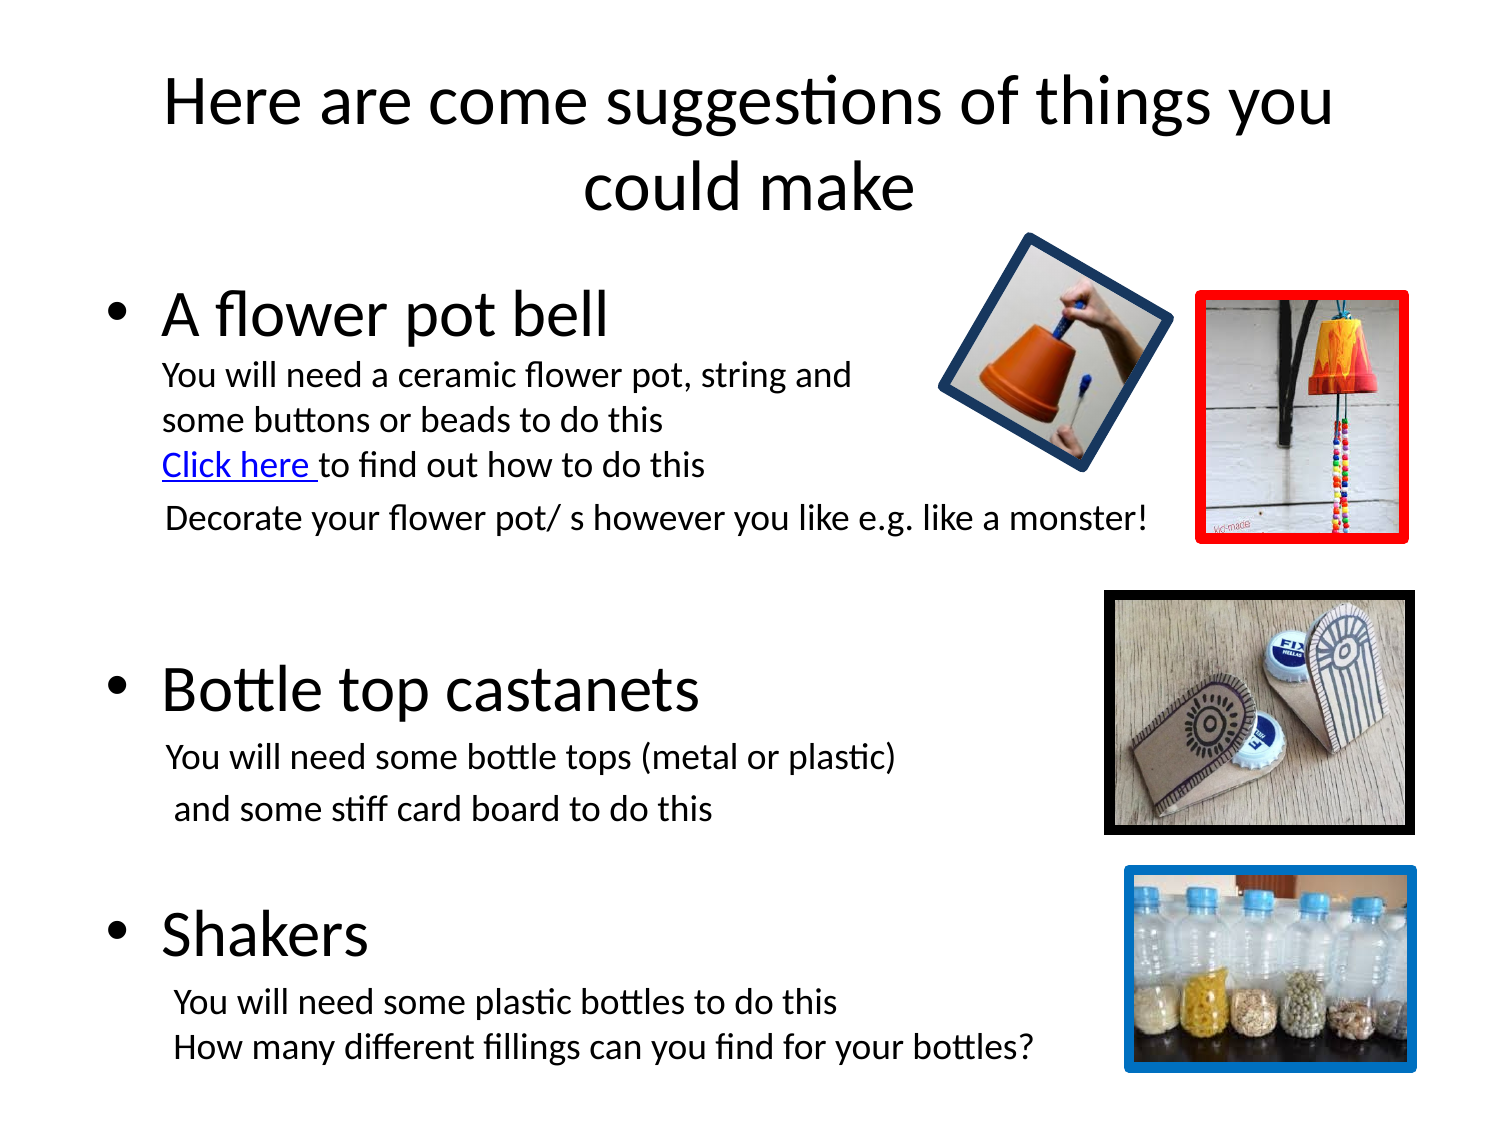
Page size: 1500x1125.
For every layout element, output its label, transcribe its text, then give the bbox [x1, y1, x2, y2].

picture [1205, 299, 1400, 534]
picture [951, 245, 1161, 459]
picture [1114, 599, 1405, 826]
title Here are come suggestions of things you could make [75, 45, 1425, 233]
picture [1134, 874, 1408, 1063]
list A flower pot bell You will need a ceramic flower pot, string and some buttons or beads to do this Click here to find out how to do this Decorate your flower pot/ s however you like e.g. like a monster! Bottle top castanets You will need some bottle tops (metal or plastic) and some stiff card board to do this Shakers You will need some plastic bottles to do this How many different fillings can you find for your bottles? [90, 262, 1441, 1125]
